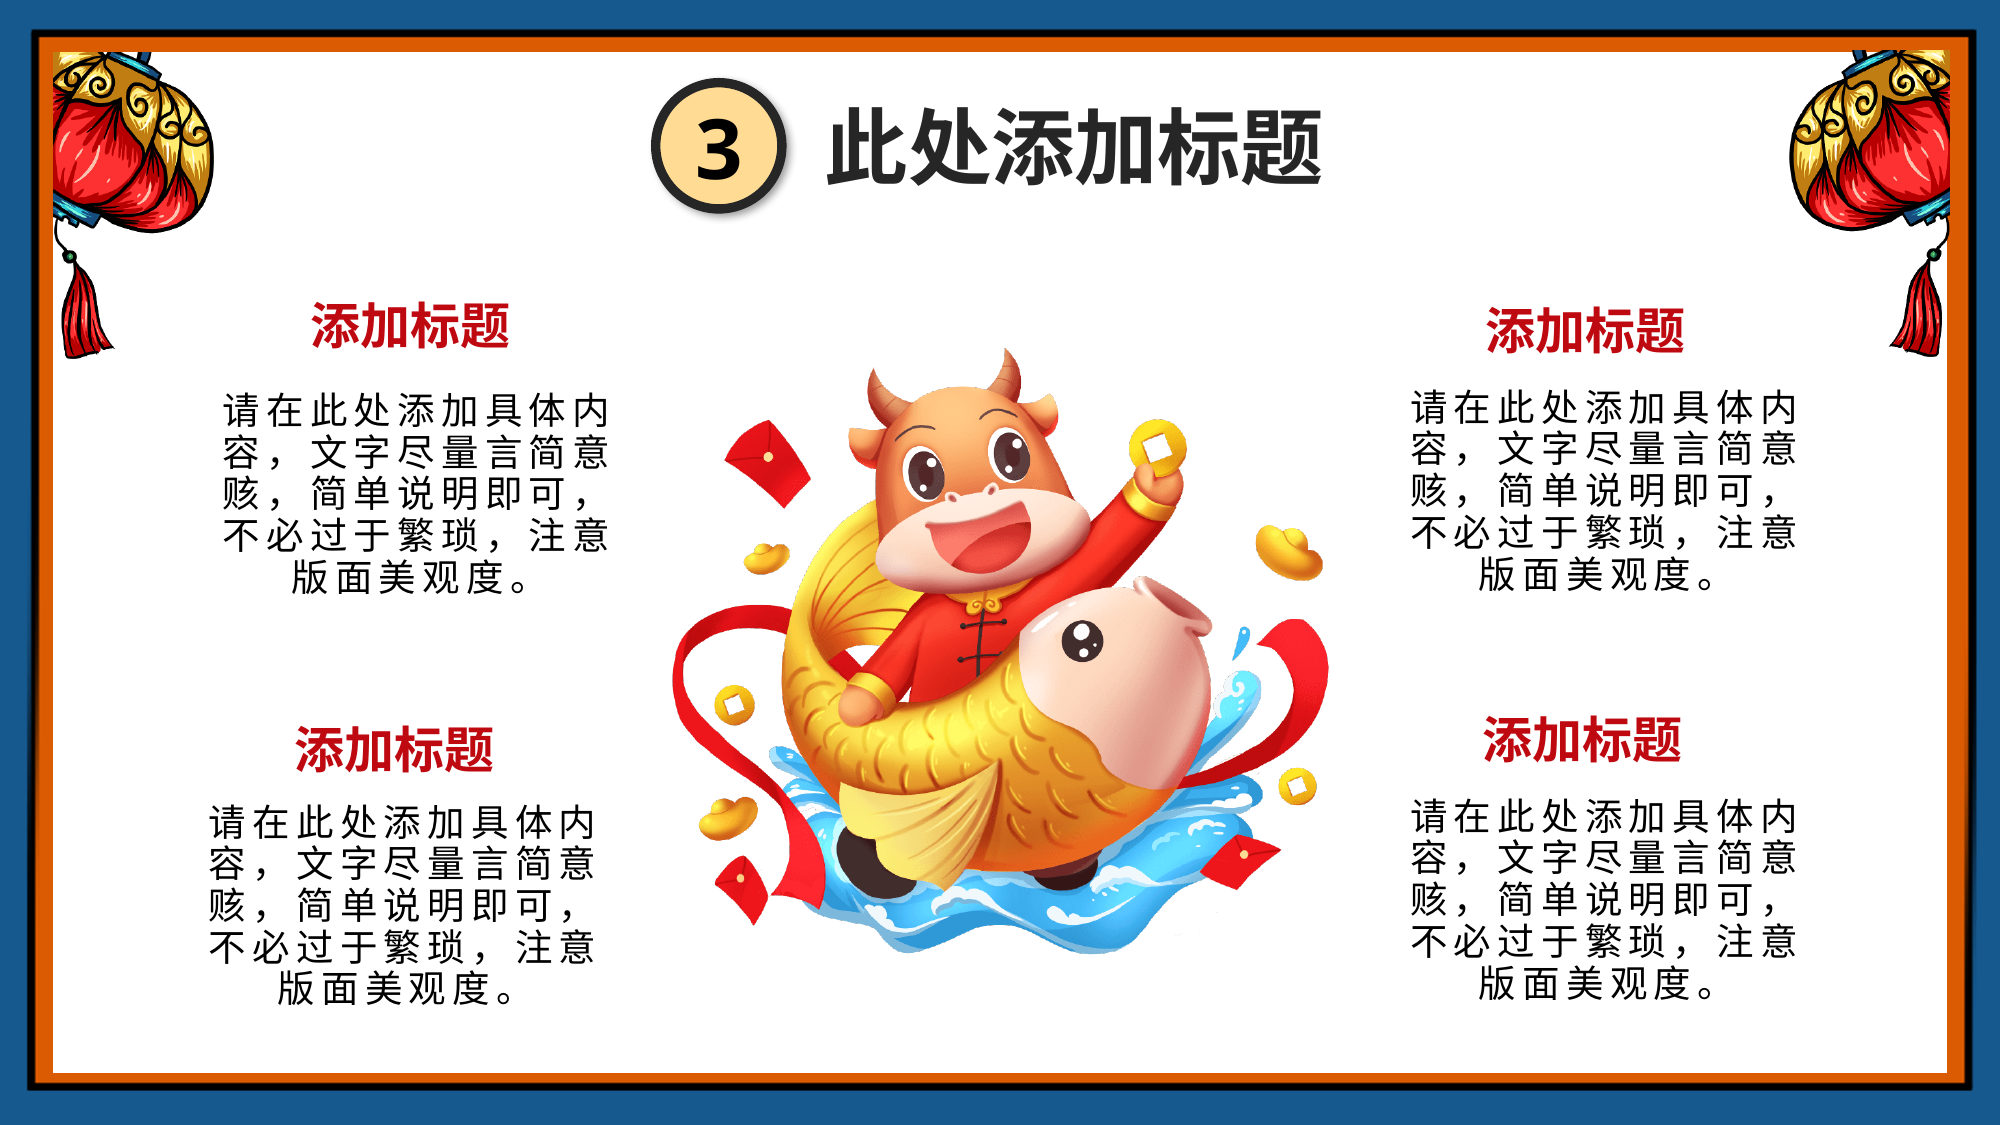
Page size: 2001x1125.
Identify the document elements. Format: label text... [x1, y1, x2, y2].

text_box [137, 711, 632, 943]
picture [0, 0, 2000, 1125]
text_box 3 [654, 81, 783, 210]
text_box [153, 287, 632, 531]
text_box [1368, 701, 1840, 937]
text_box 此处添加标题 [809, 87, 1340, 203]
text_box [1368, 292, 1843, 565]
